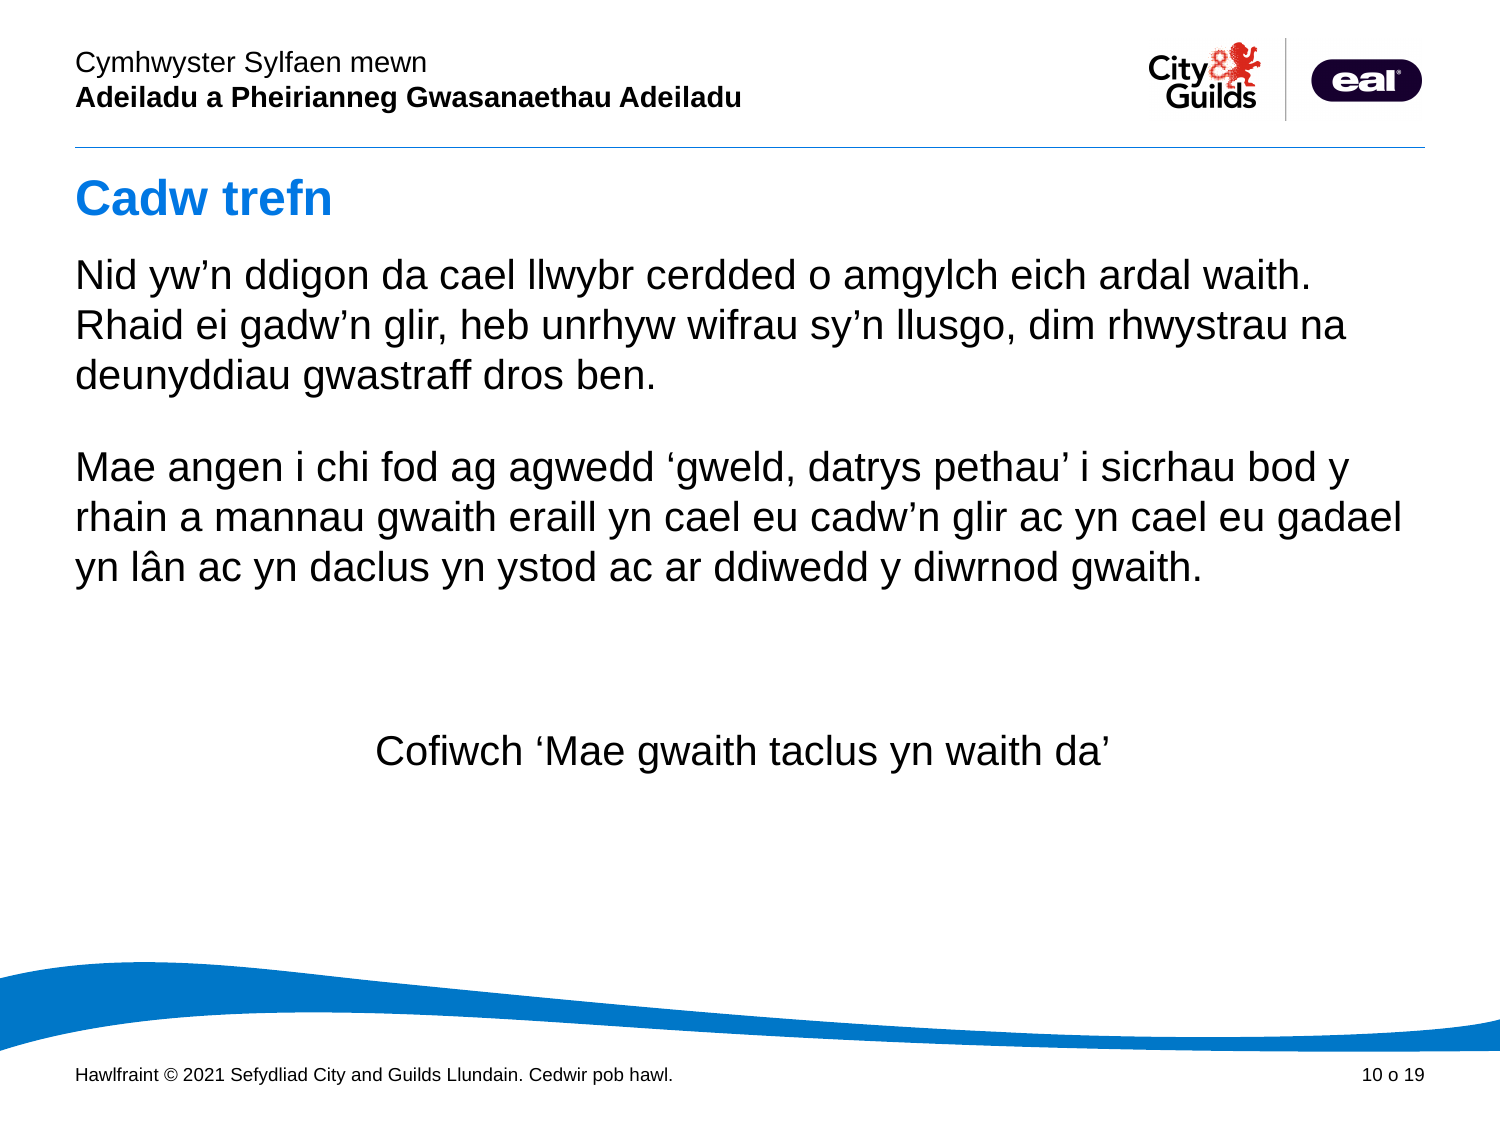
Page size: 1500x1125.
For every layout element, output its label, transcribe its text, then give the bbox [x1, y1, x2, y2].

picture [1149, 38, 1422, 121]
list Nid yw’n ddigon da cael llwybr cerdded o amgylch eich ardal waith. Rhaid ei gadw’n glir, heb unrhyw wifrau sy’n llusgo, dim rhwystrau na deunyddiau gwastraff dros ben. Mae angen i chi fod ag agwedd ‘gweld, datrys pethau’ i sicrhau bod y rhain a mannau gwaith eraill yn cael eu cadw’n glir ac yn cael eu gadael yn lân ac yn daclus yn ystod ac ar ddiwedd y diwrnod gwaith. Cofiwch ‘Mae gwaith taclus yn waith da’ [74, 247, 1426, 946]
title Cadw trefn [74, 165, 1426, 229]
